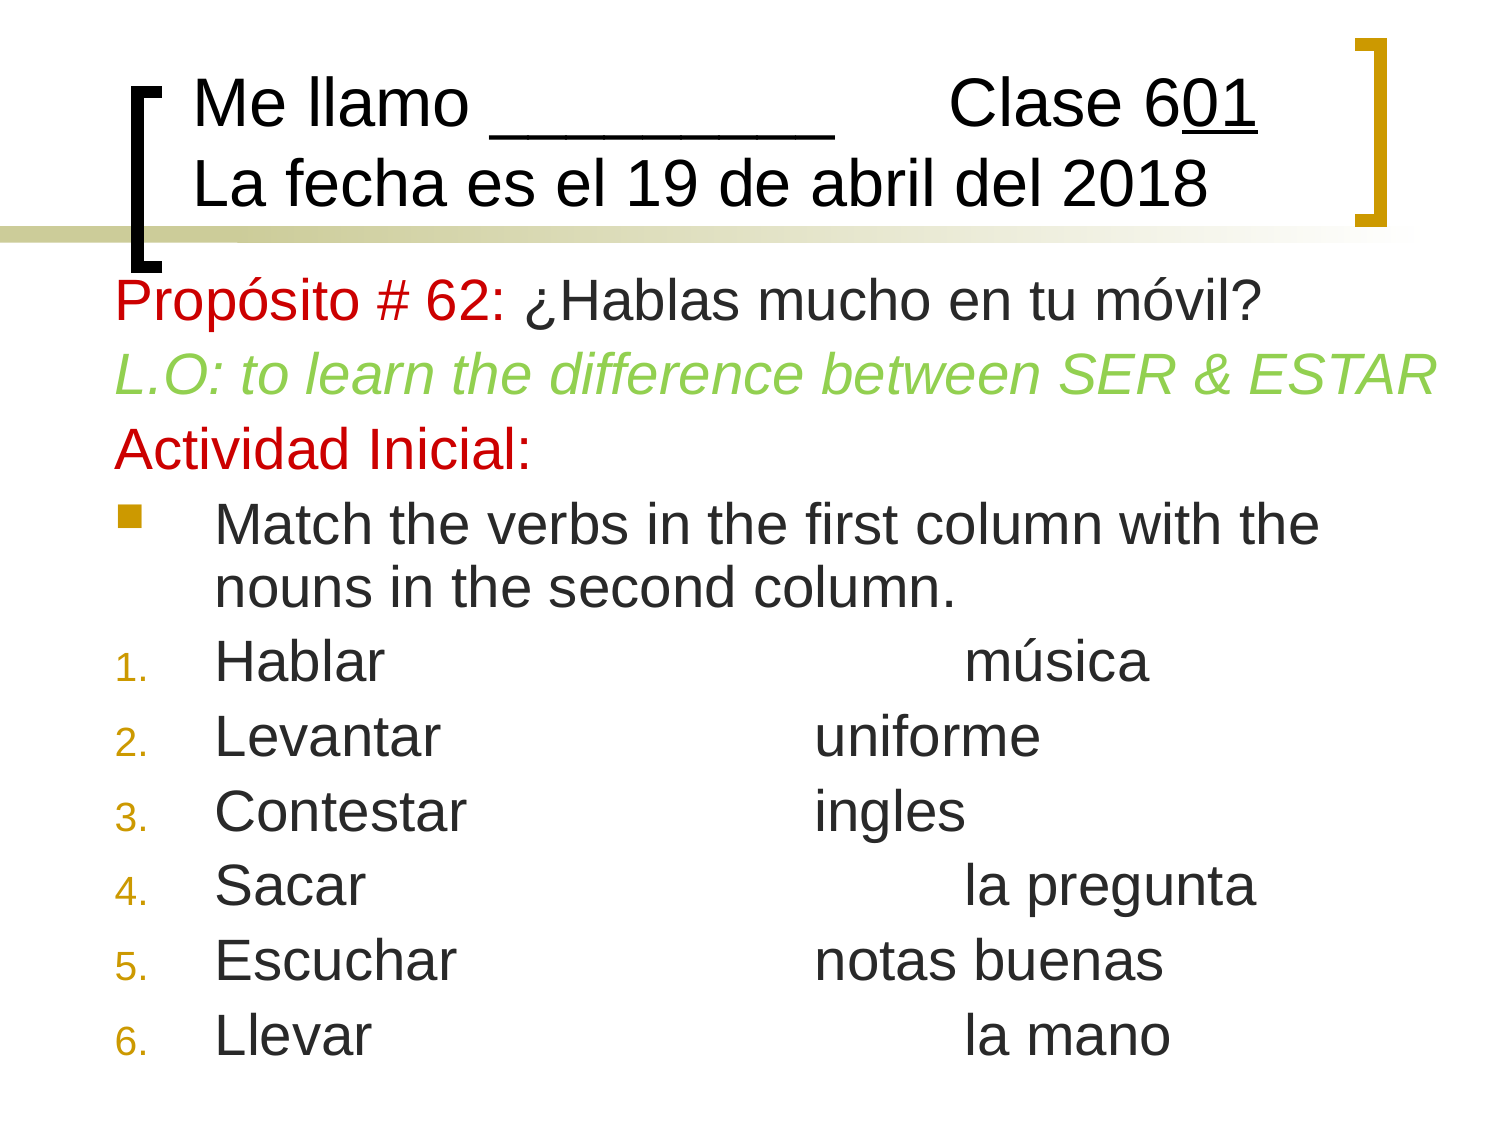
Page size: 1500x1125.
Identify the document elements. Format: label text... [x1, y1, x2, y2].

text_box Propósito # 62: ¿Hablas mucho en tu móvil? L.O: to learn the difference between SER & ESTAR Actividad Inicial: Match the verbs in the first column with the nouns in the second column. Hablar música Levantar uniforme Contestar ingles Sacar la pregunta Escuchar notas buenas Llevar la mano [99, 262, 1463, 1088]
text_box Me llamo _________ Clase 601 La fecha es el 19 de abril del 2018 [177, 49, 1463, 232]
